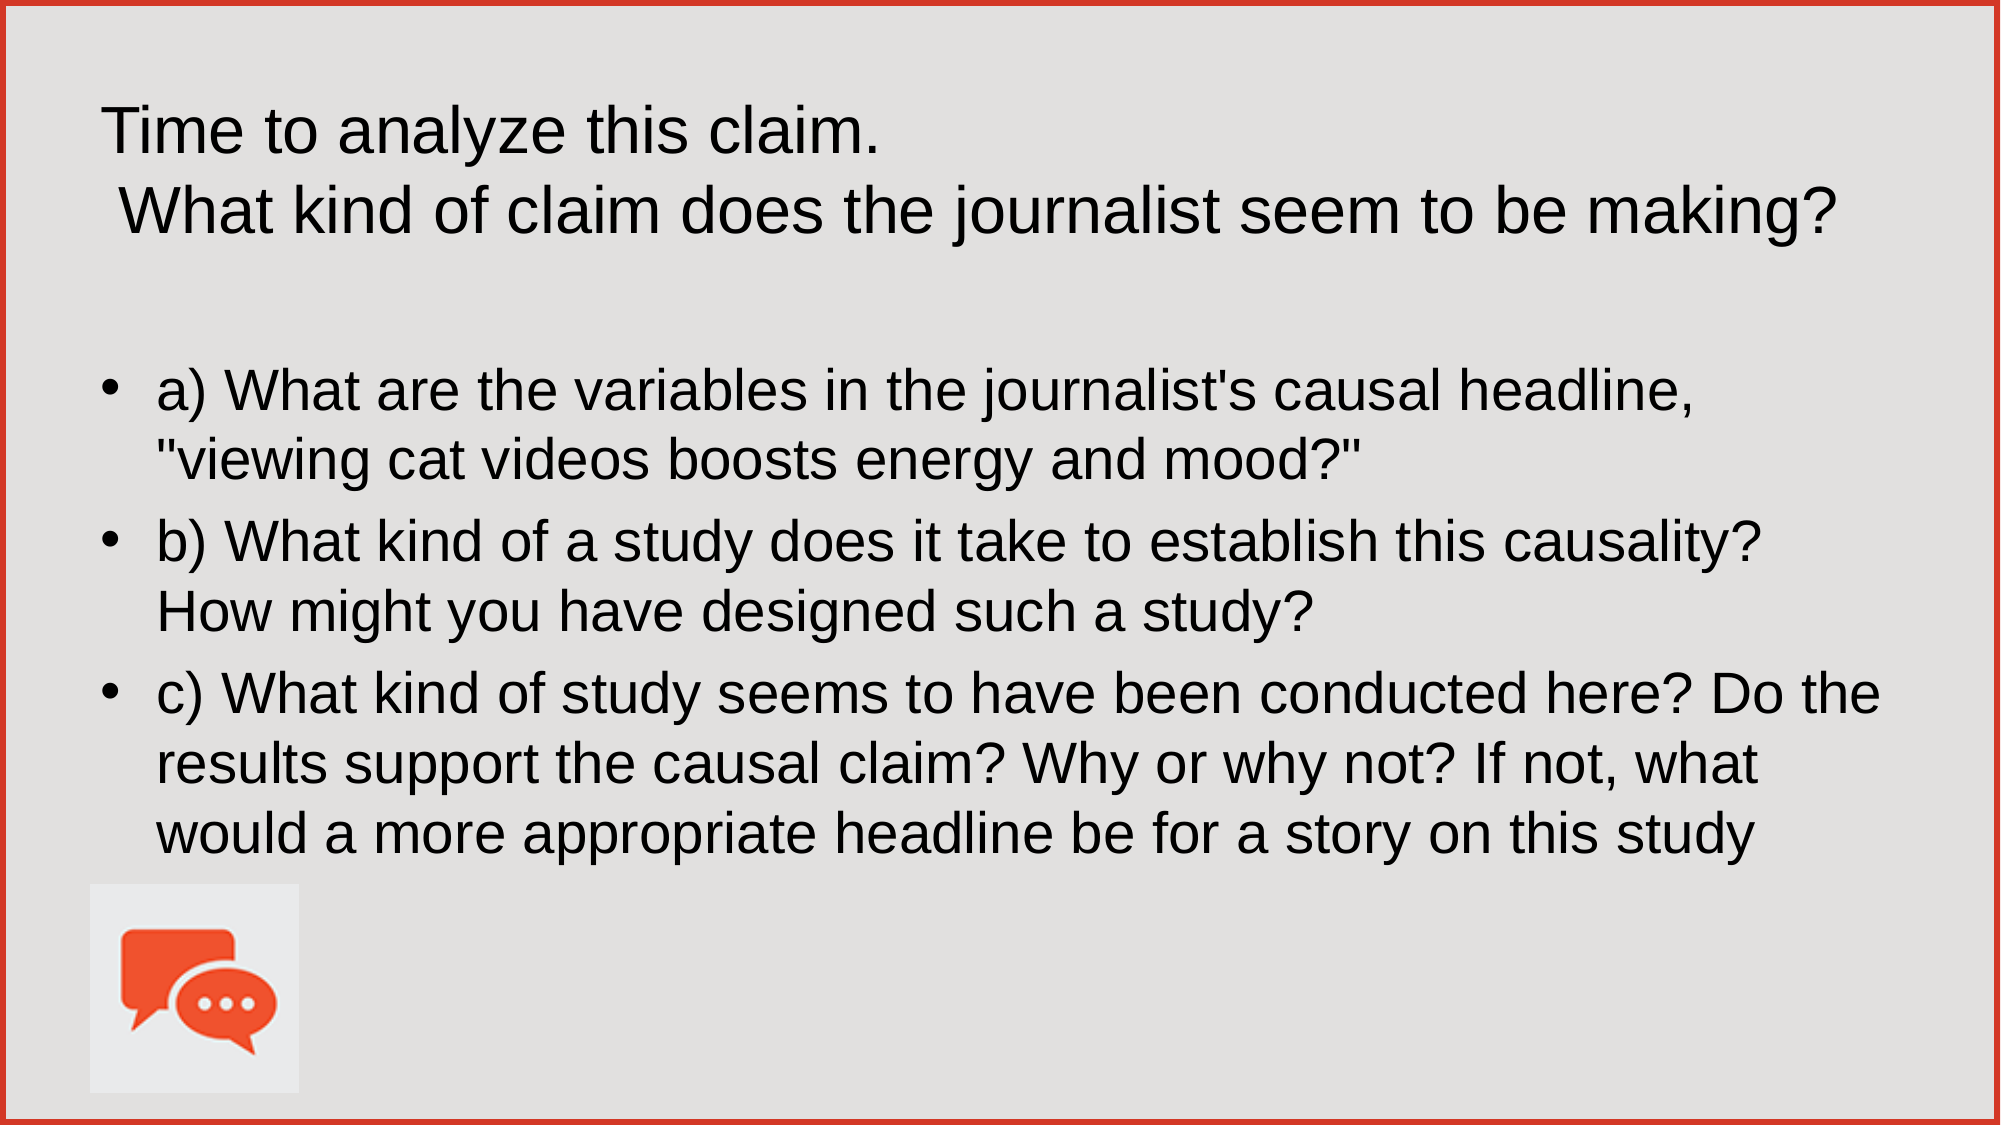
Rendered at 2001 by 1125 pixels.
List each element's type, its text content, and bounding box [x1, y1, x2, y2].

picture [90, 884, 299, 1093]
list Time to analyze this claim. What kind of claim does the journalist seem to be making? a) What are the variables in the journalist's causal headline, "viewing cat videos boosts energy and mood?" b) What kind of a study does it take to establish this causality? How might you have designed such a study? c) What kind of study seems to have been conducted here? Do the results support the causal claim? Why or why not? If not, what would a more appropriate headline be for a story on this study [85, 79, 1906, 852]
